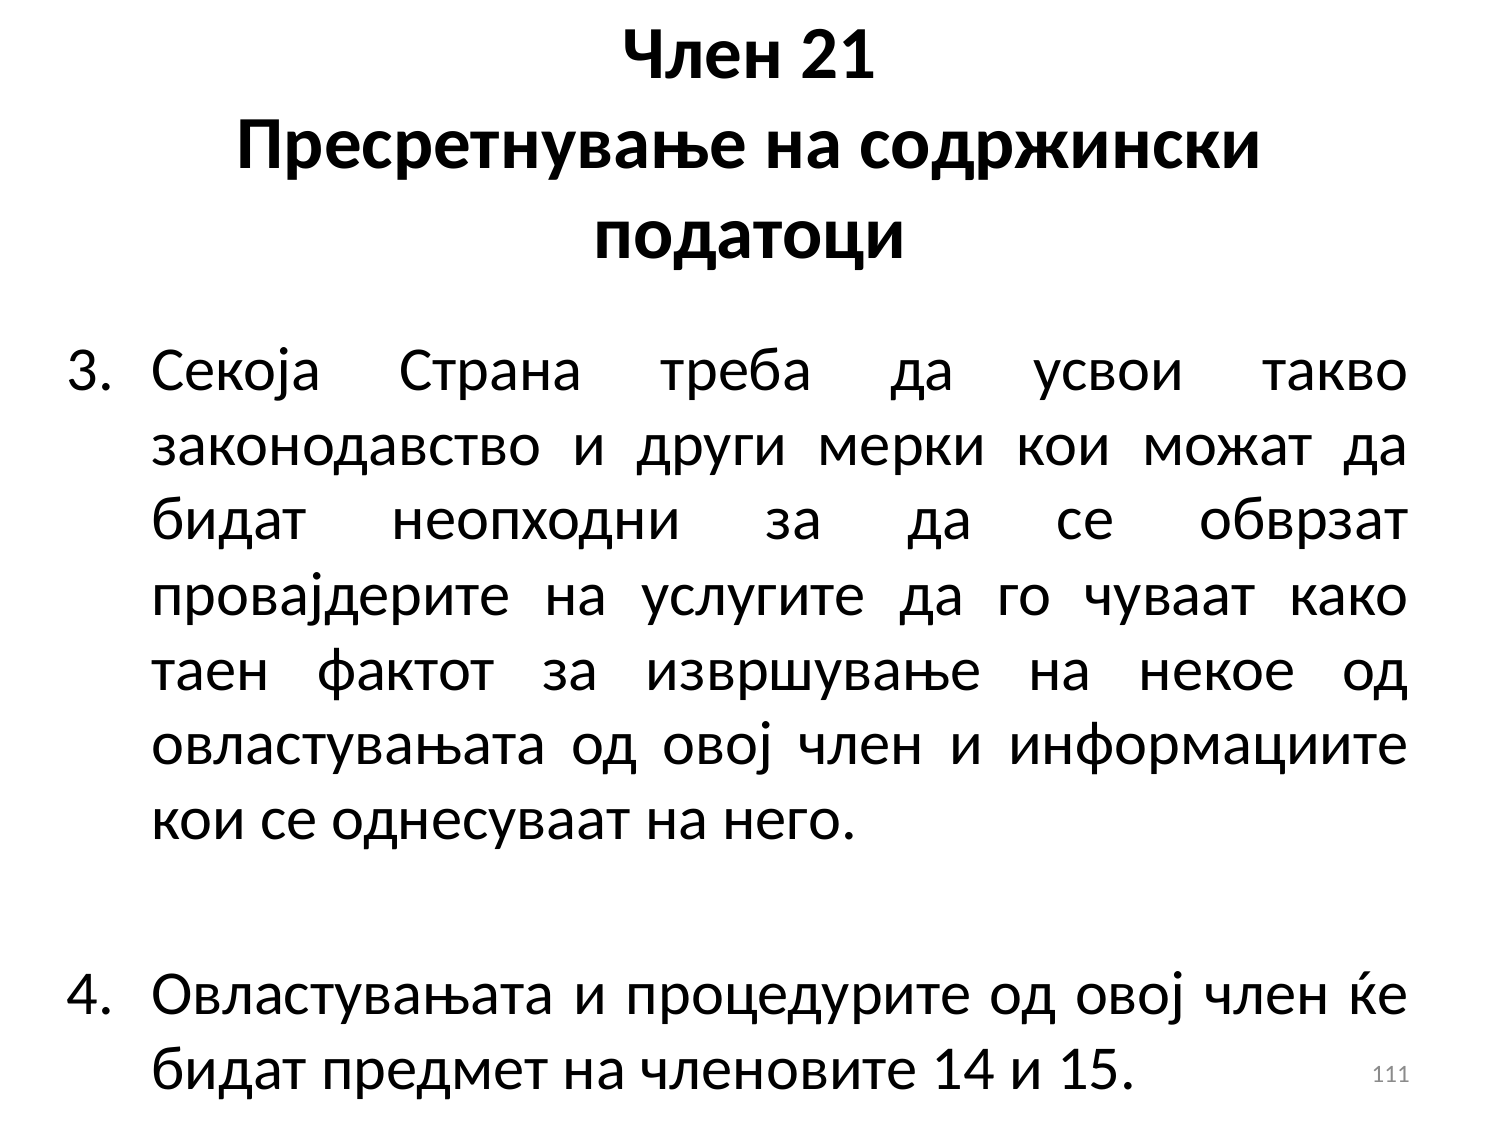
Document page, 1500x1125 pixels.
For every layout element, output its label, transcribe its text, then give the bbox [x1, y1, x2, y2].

list Секоја Страна треба да усвои такво законодавство и други мерки кои можат да бидат неопходни за да се обврзат провајдерите на услугите да го чуваат како таен фактот за извршување на некое од овластувањата од овој член и информациите кои се однесуваат на него. Овластувањата и процедурите од овој член ќе бидат предмет на членовите 14 и 15. [51, 319, 1426, 980]
slide_number 111 [1074, 1042, 1425, 1103]
title Член 21 Пресретнување на содржински податоци [74, 44, 1426, 233]
